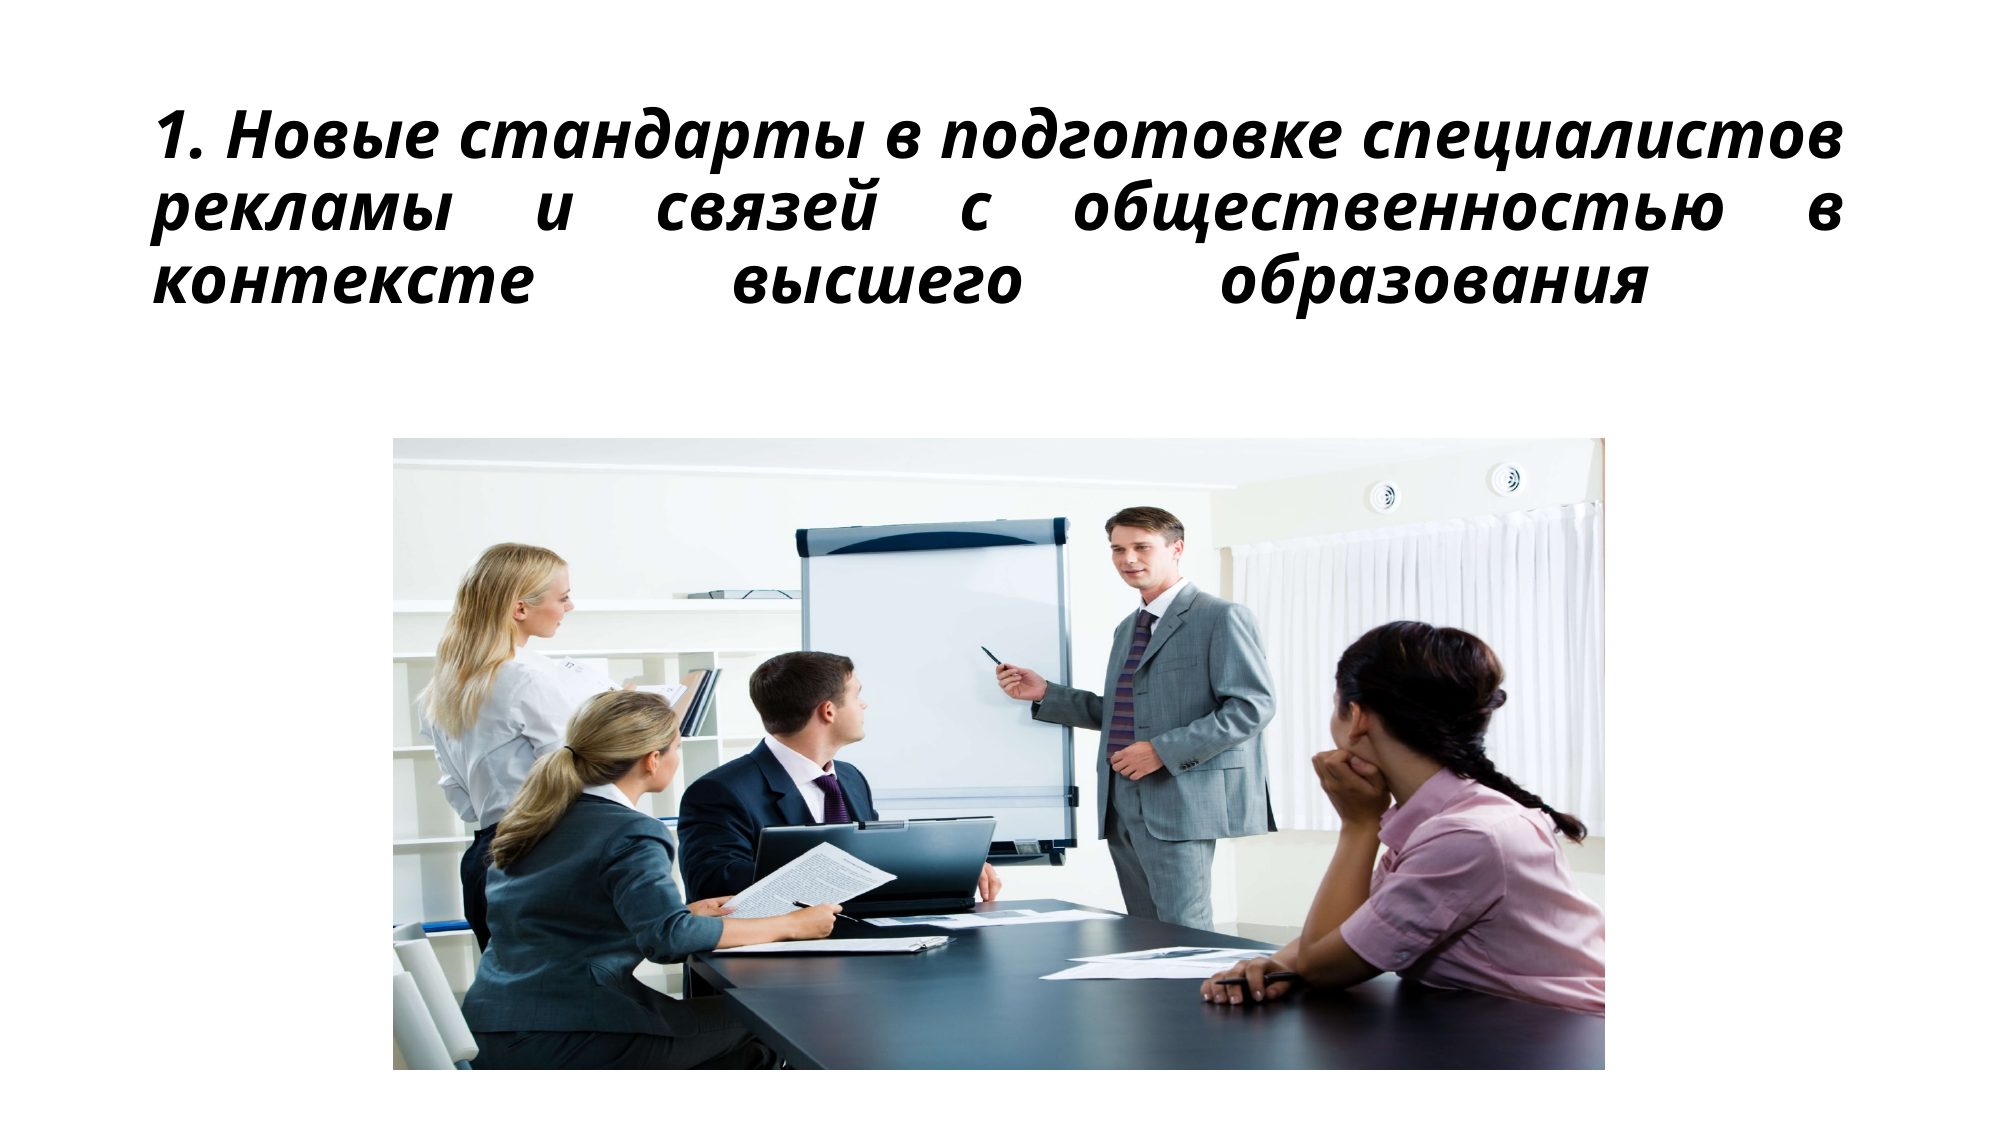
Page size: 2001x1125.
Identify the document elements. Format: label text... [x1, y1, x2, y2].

title 1. Новые стандарты в подготовке специалистов рекламы и связей с общественностью в контексте высшего образования [137, 59, 1863, 439]
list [393, 438, 1605, 1070]
